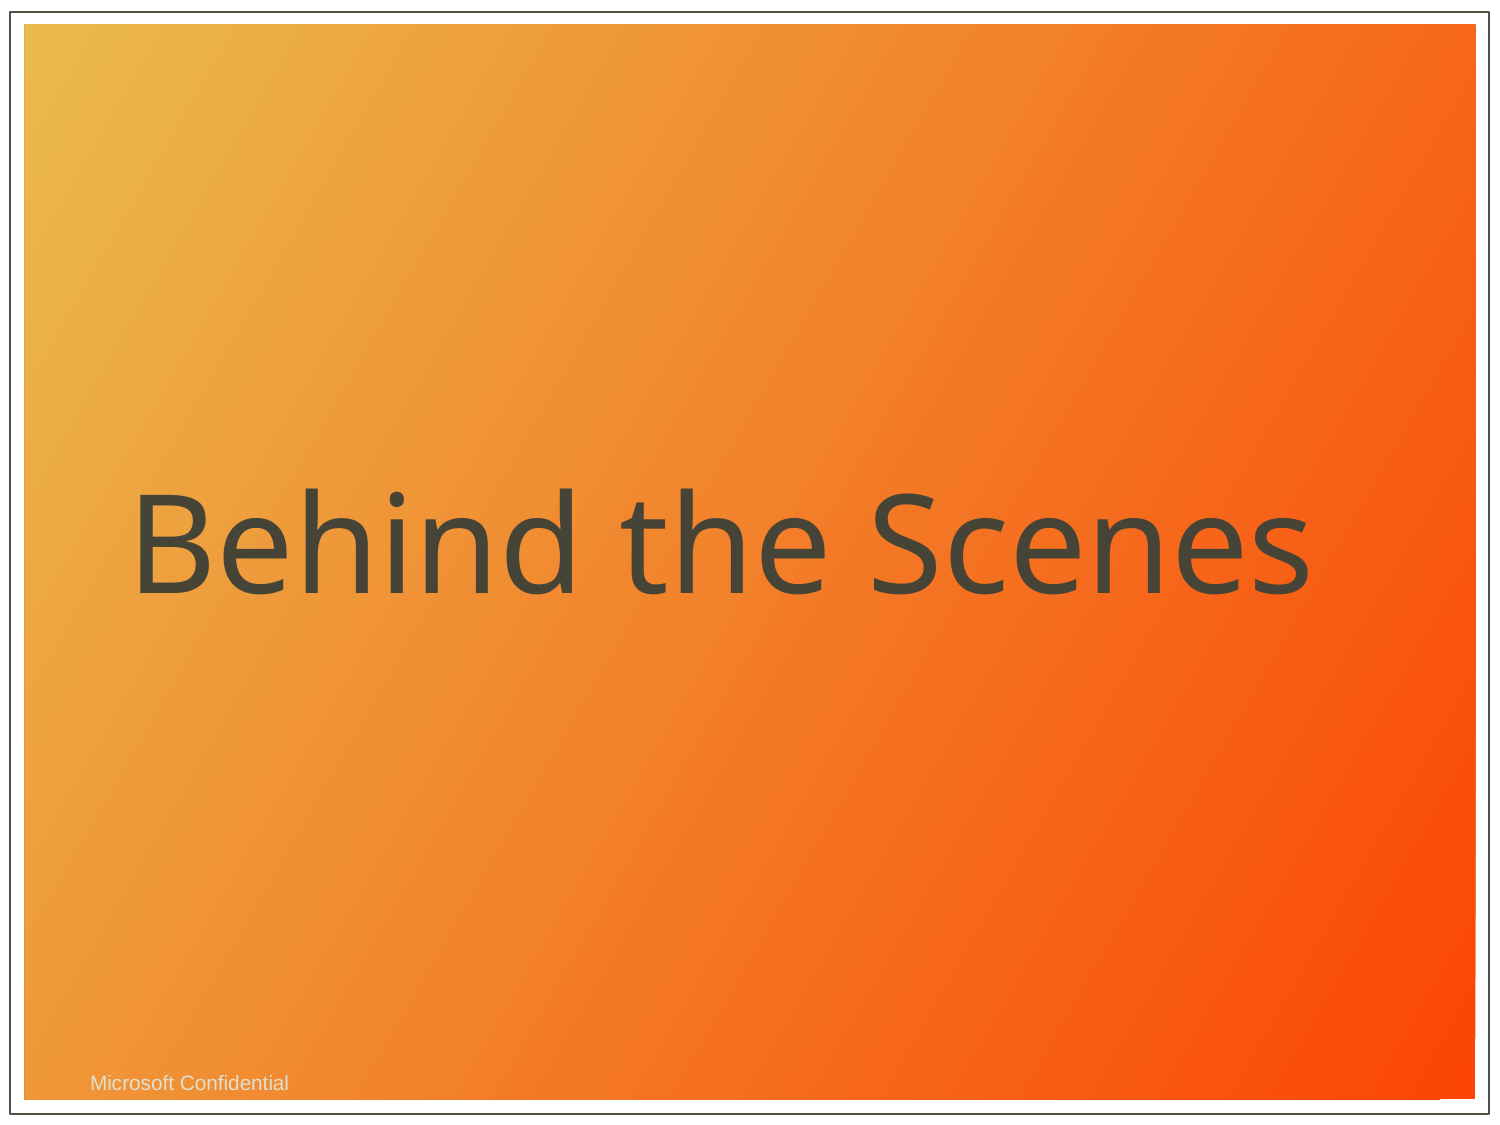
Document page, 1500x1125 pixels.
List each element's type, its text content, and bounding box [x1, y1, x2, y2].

footer Microsoft Confidential [75, 1042, 550, 1103]
title Behind the Scenes [112, 275, 1438, 629]
